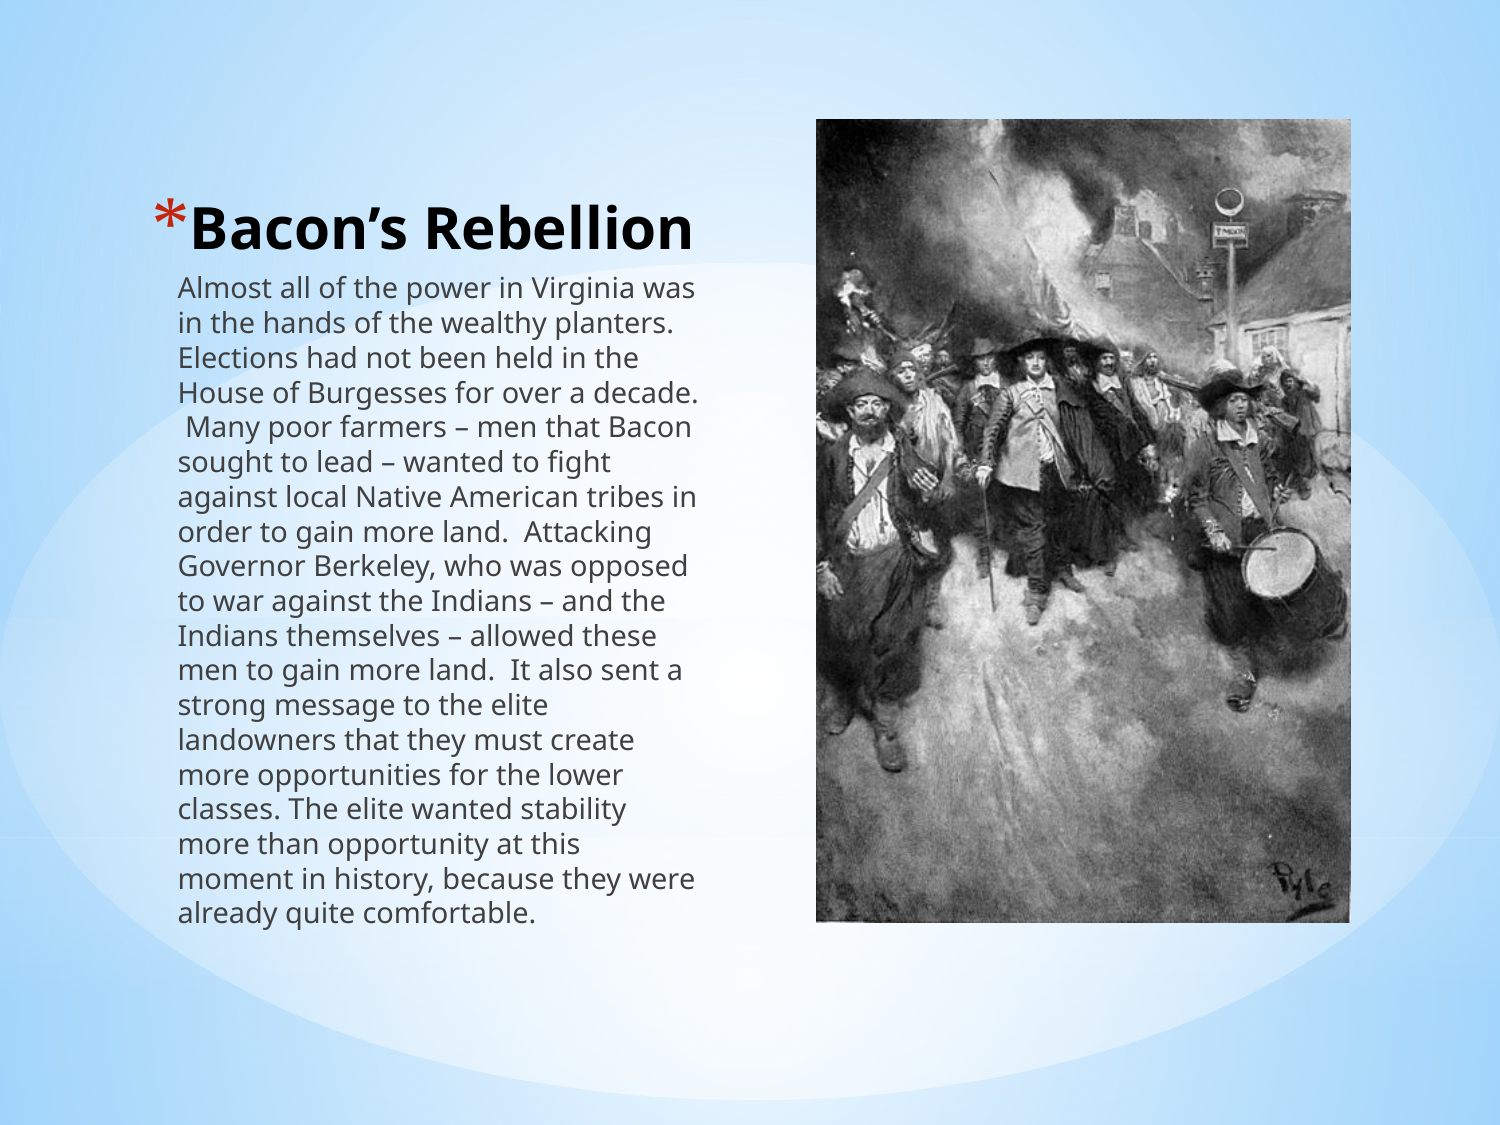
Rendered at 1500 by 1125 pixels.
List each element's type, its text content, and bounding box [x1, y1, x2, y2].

list Almost all of the power in Virginia was in the hands of the wealthy planters. Elections had not been held in the House of Burgesses for over a decade. Many poor farmers – men that Bacon sought to lead – wanted to fight against local Native American tribes in order to gain more land. Attacking Governor Berkeley, who was opposed to war against the Indians – and the Indians themselves – allowed these men to gain more land. It also sent a strong message to the elite landowners that they must create more opportunities for the lower classes. The elite wanted stability more than opportunity at this moment in history, because they were already quite comfortable. [162, 262, 719, 938]
title Bacon’s Rebellion [137, 62, 734, 269]
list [815, 119, 1351, 924]
